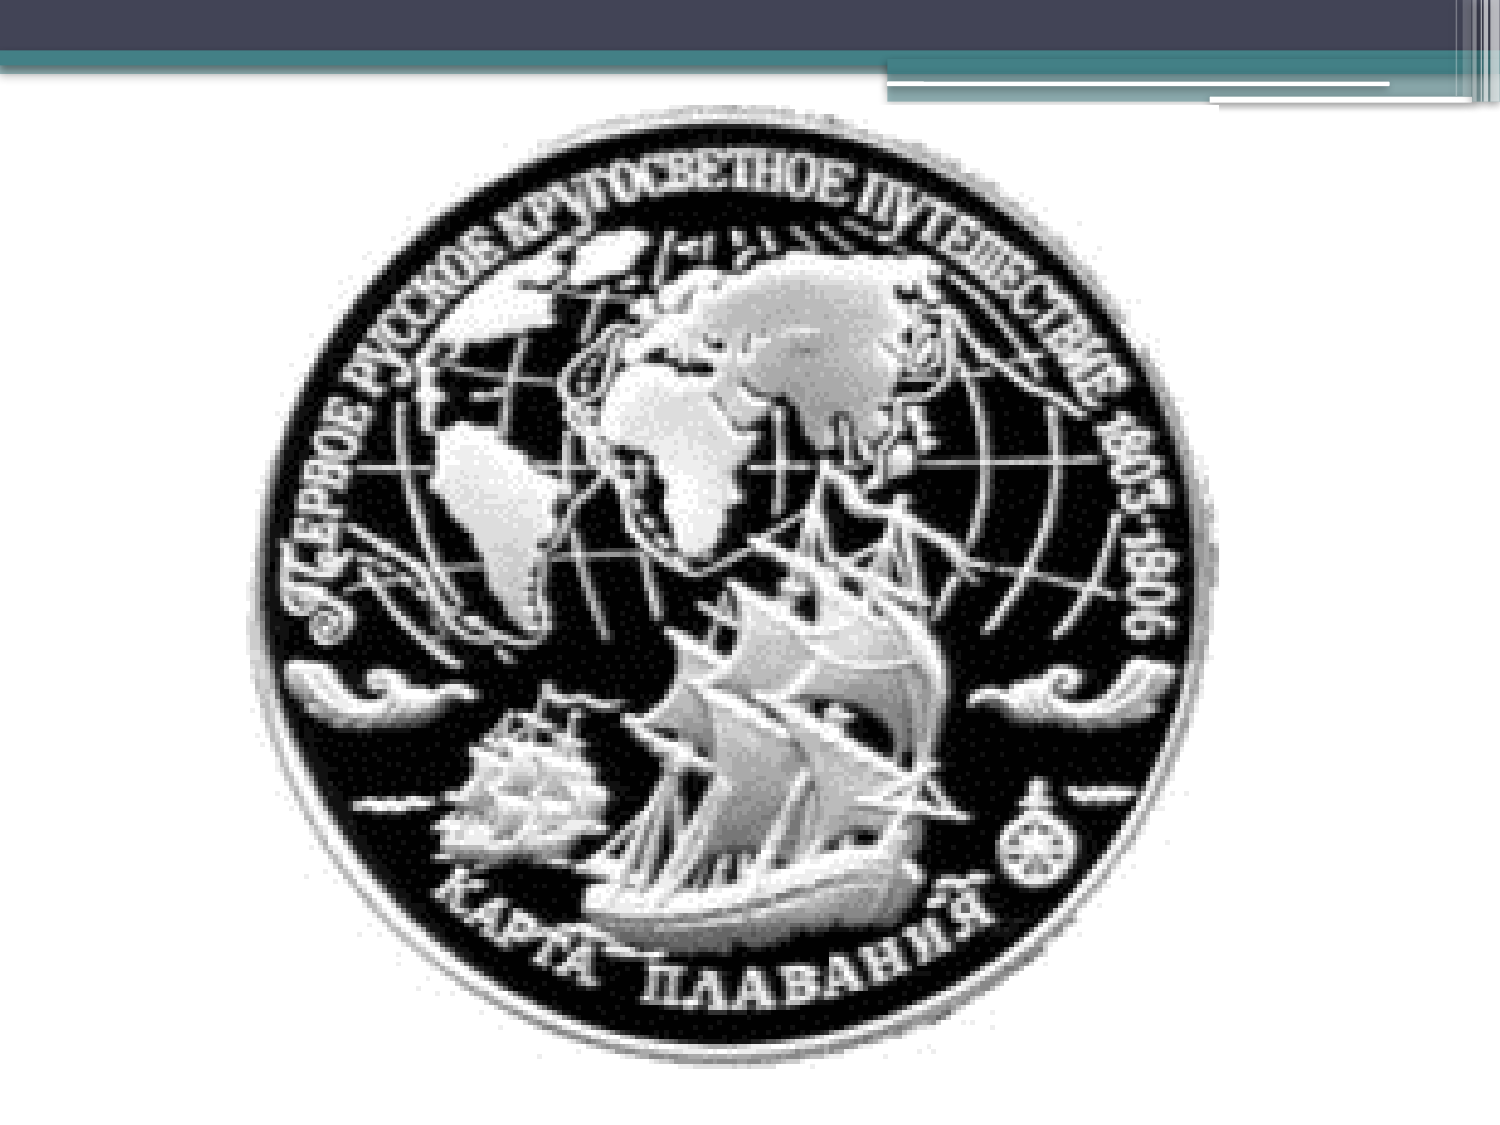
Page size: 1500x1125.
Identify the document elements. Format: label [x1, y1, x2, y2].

picture [245, 105, 1219, 1074]
